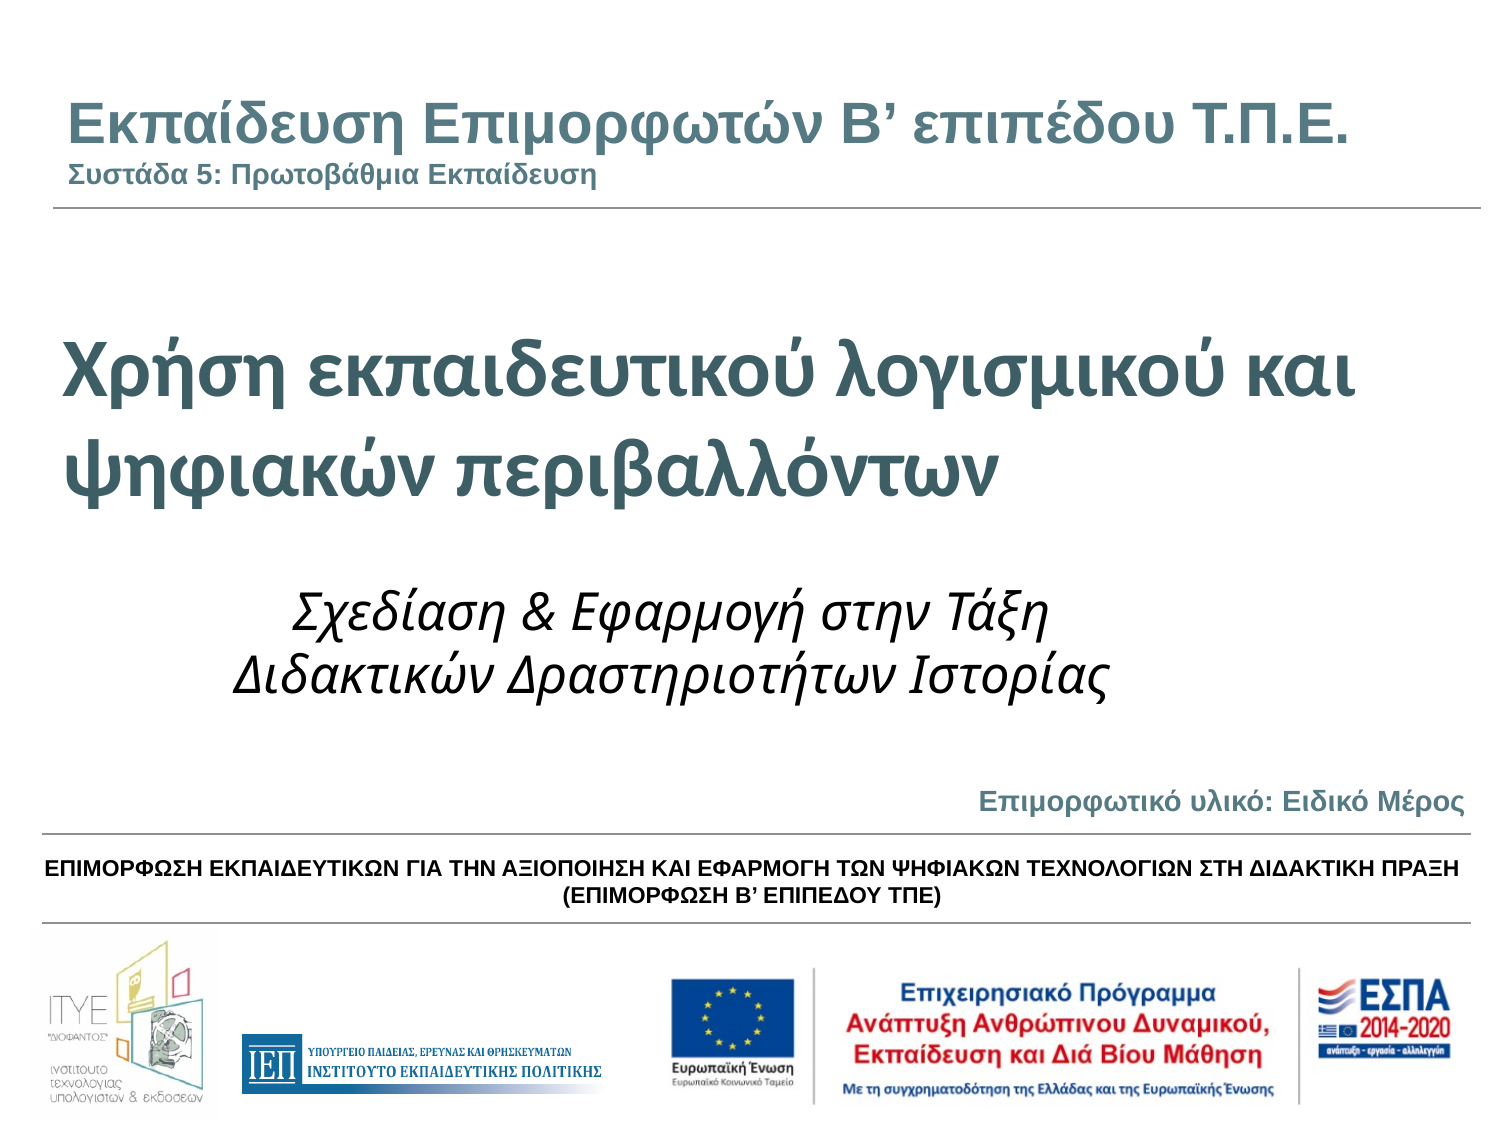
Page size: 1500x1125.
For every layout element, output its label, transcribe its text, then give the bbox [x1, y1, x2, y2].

picture [29, 928, 219, 1119]
title Χρήση εκπαιδευτικού λογισμικού και ψηφιακών περιβαλλόντων [47, 310, 1453, 516]
picture [652, 959, 1471, 1115]
picture [242, 1034, 621, 1094]
subtitle Σχεδίαση & Εφαρμογή στην Τάξη Διδακτικών Δραστηριοτήτων Ιστορίας [147, 570, 1198, 713]
